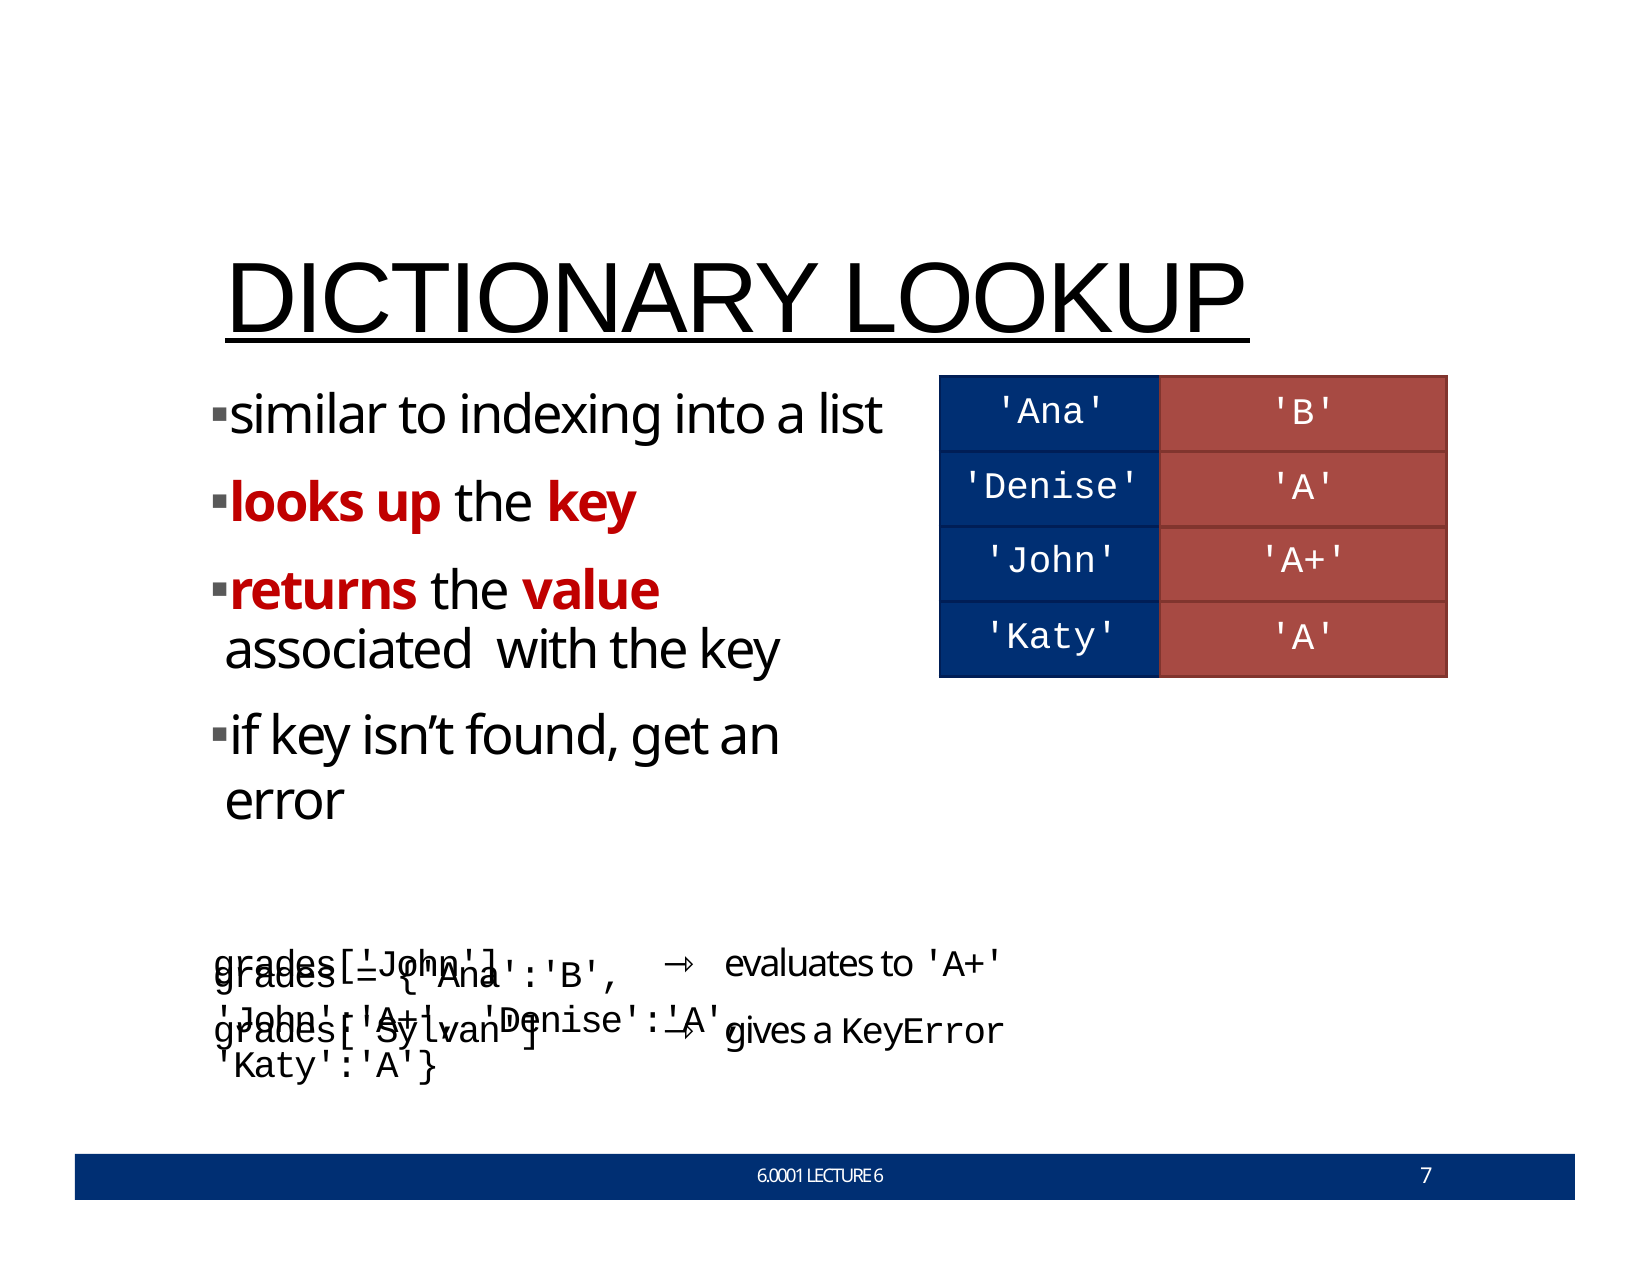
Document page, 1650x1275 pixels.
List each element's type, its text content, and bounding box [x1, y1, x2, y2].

text_box 7 [1413, 1160, 1447, 1192]
text_box ⇾ evaluates to 'A+' ⇾ gives a KeyError [660, 915, 1016, 1051]
text_box similar to indexing into a list looks up the key returns the value associated with the key if key isn’t found, get an error grades = {'Ana':'B', 'John':'A+', 'Denise':'A', 'Katy':'A'} [207, 355, 1543, 1085]
footer 6.0001 LECTURE 6 [754, 1162, 897, 1275]
text_box grades['John'] grades['Sylvan'] [210, 915, 576, 1051]
title DICTIONARY LOOKUP [222, 128, 1450, 355]
